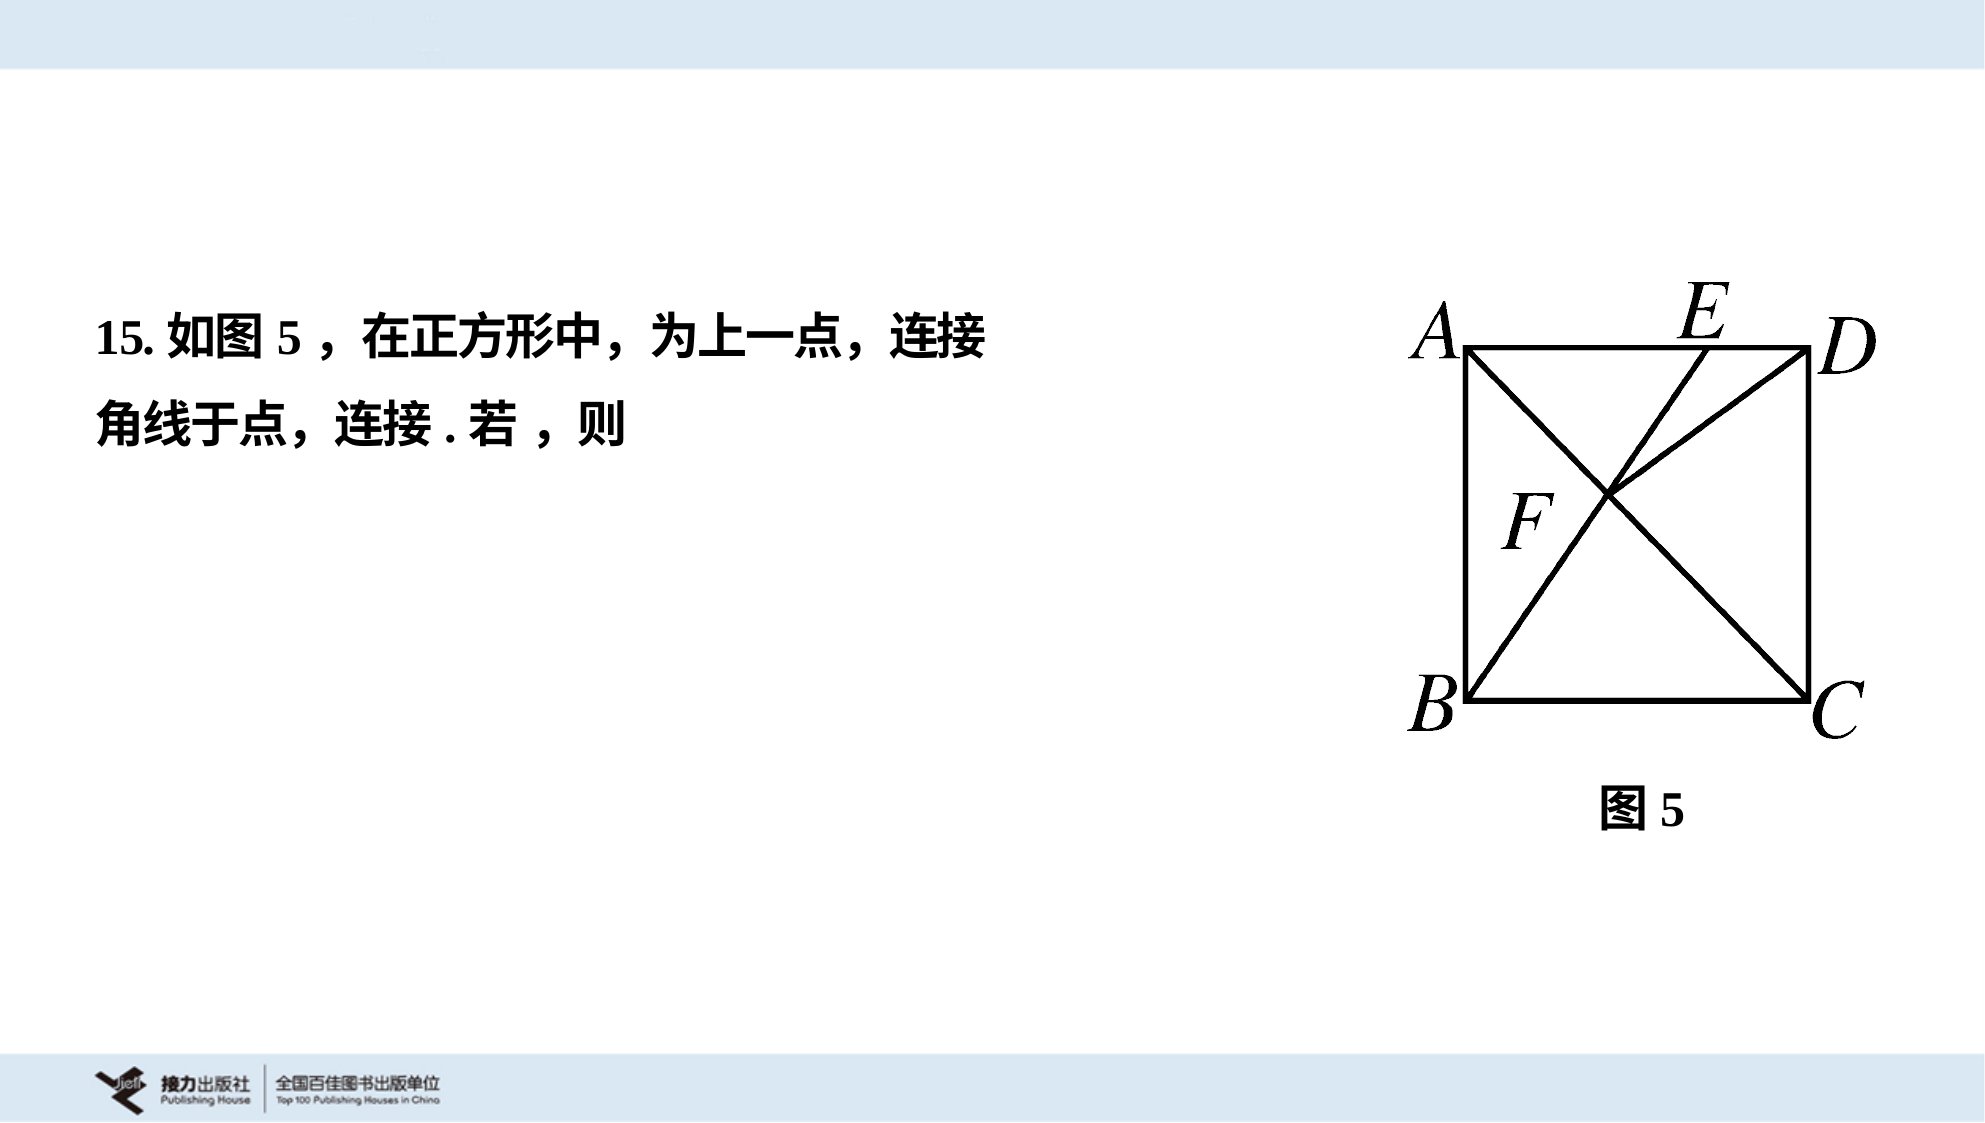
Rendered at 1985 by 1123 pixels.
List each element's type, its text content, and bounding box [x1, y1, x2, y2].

text_box 图5 [1598, 748, 1685, 896]
picture [0, 0, 1985, 1122]
